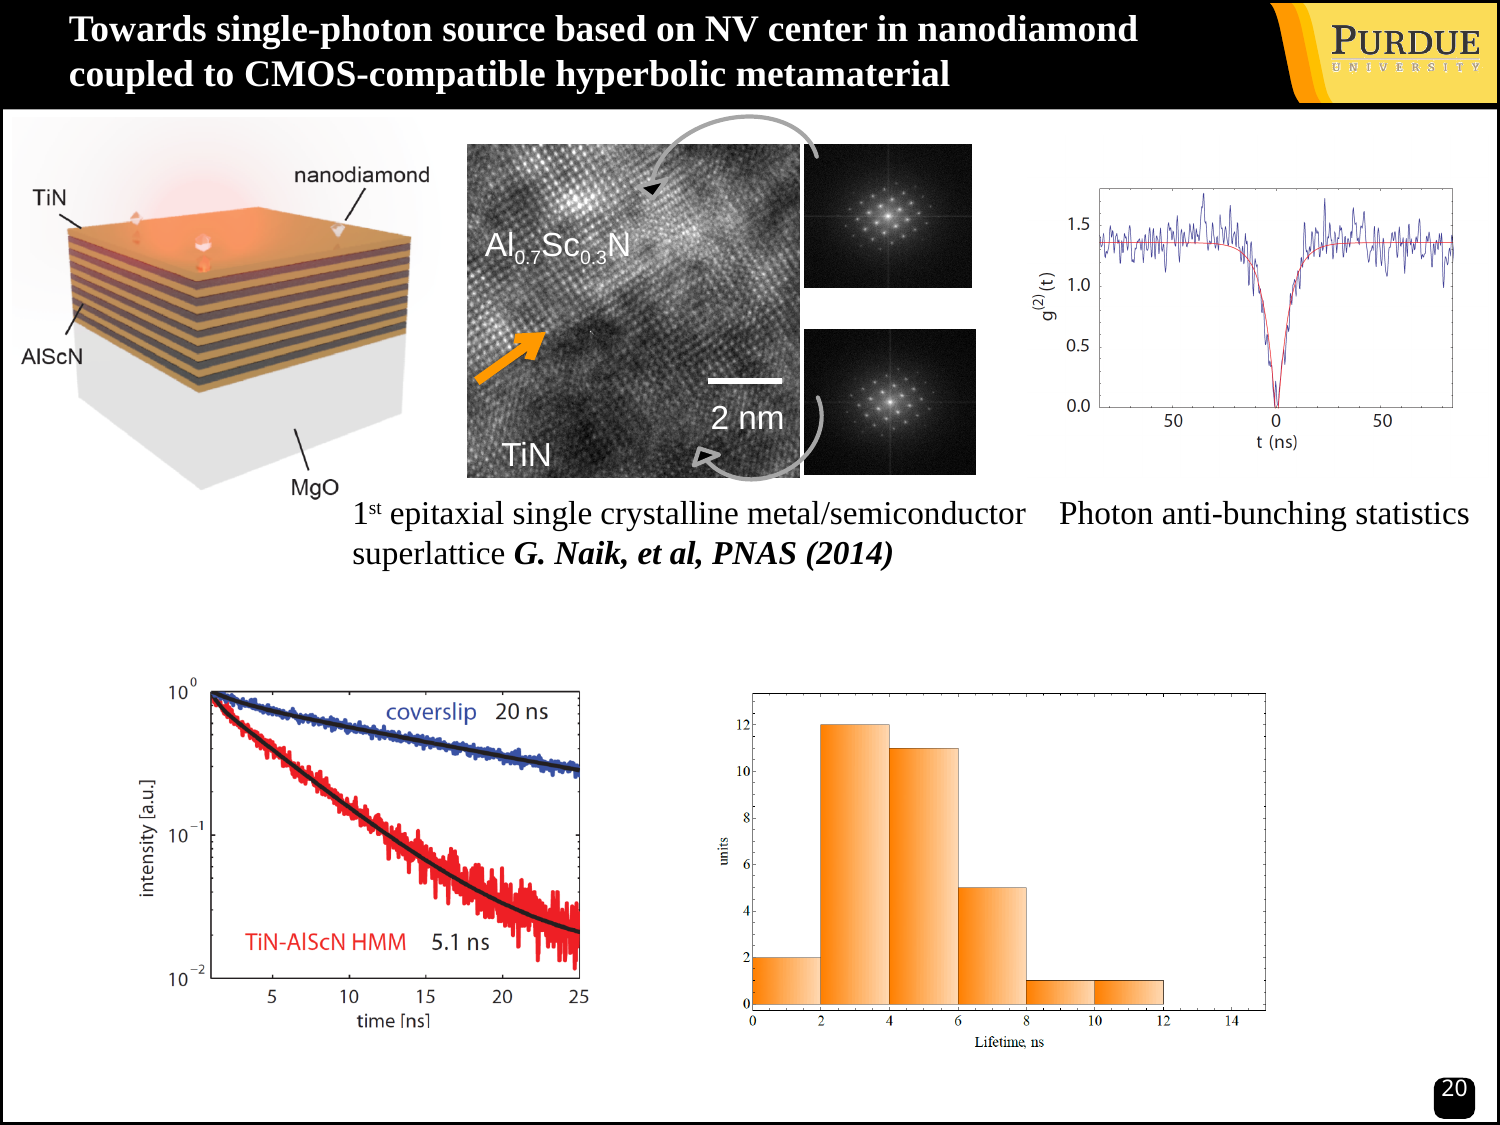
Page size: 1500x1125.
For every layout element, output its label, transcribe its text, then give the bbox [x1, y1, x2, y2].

picture [136, 667, 625, 1029]
picture [12, 117, 460, 526]
text_box 1st epitaxial single crystalline metal/semiconductor superlattice G. Naik, et al, PNAS (2014) [337, 483, 1075, 579]
picture [1323, 20, 1489, 75]
picture [715, 667, 1266, 1071]
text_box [466, 120, 976, 482]
title Towards single-photon source based on NV center in nanodiamond coupled to CMOS-compatible hyperbolic metamaterial [0, 37, 1257, 106]
text_box Photon anti-bunching statistics [1044, 486, 1486, 539]
picture [1027, 135, 1489, 478]
